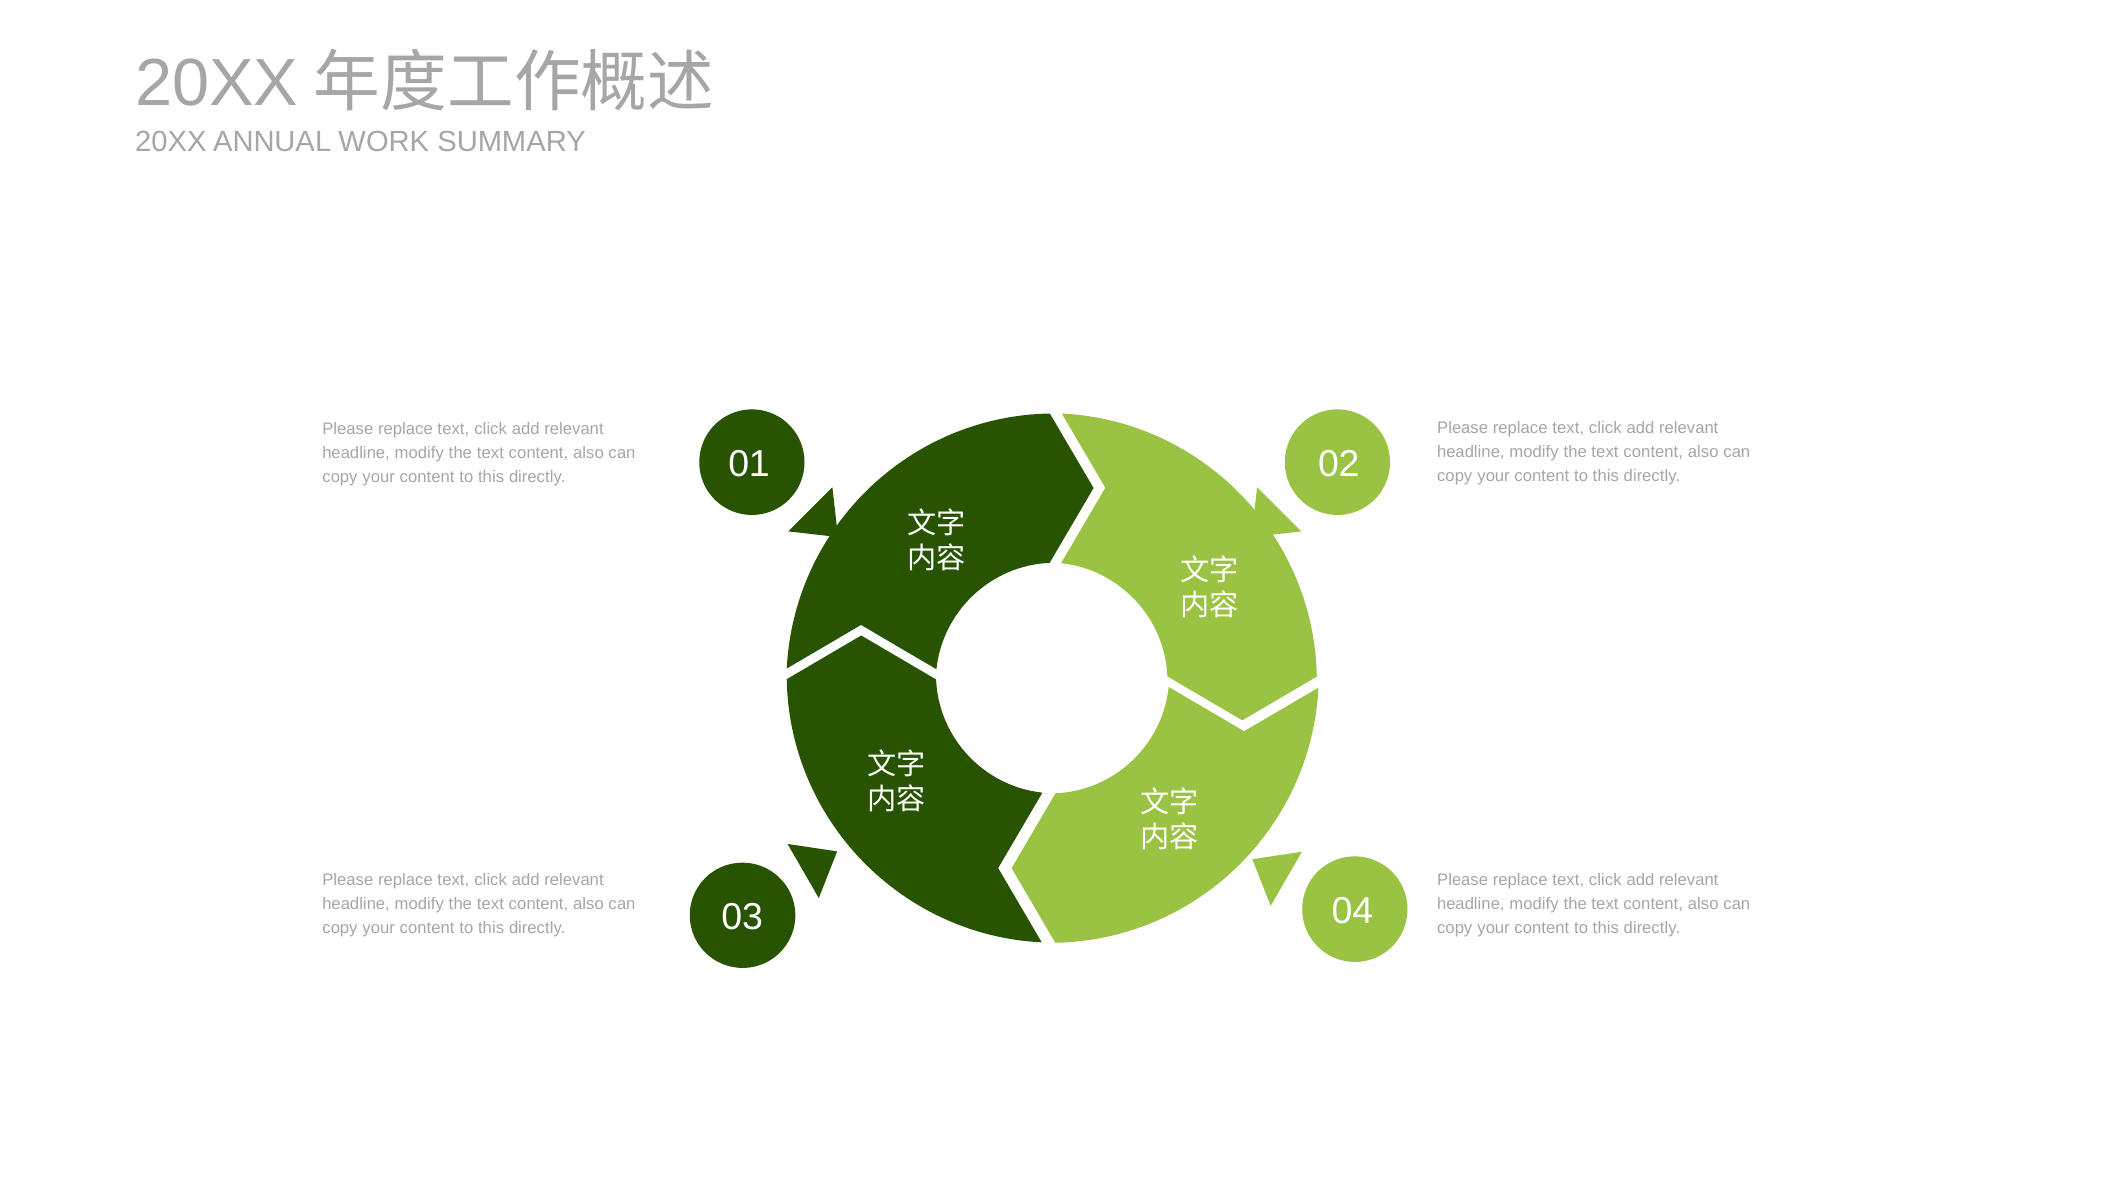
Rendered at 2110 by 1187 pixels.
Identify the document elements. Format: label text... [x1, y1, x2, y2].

text_box 文字内容 [895, 483, 979, 595]
text_box 20XX ANNUAL WORK SUMMARY [135, 122, 596, 158]
text_box [1061, 413, 1317, 721]
text_box 20XX年度工作概述 [135, 38, 783, 119]
text_box Please replace text, click add relevant headline, modify the text content, also can copy your content to this directly. [1437, 865, 1782, 937]
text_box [1234, 409, 1391, 543]
text_box 文字内容 [855, 724, 939, 836]
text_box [1248, 835, 1405, 969]
text_box [786, 413, 1094, 670]
text_box 文字内容 [1167, 530, 1252, 643]
text_box 文字内容 [1127, 762, 1212, 875]
text_box Please replace text, click add relevant headline, modify the text content, also can copy your content to this directly. [1437, 413, 1782, 485]
text_box Please replace text, click add relevant headline, modify the text content, also can copy your content to this directly. [322, 865, 660, 937]
text_box [1011, 686, 1319, 943]
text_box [699, 409, 856, 543]
text_box Please replace text, click add relevant headline, modify the text content, also can copy your content to this directly. [322, 414, 660, 486]
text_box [684, 827, 841, 961]
text_box [786, 635, 1043, 943]
